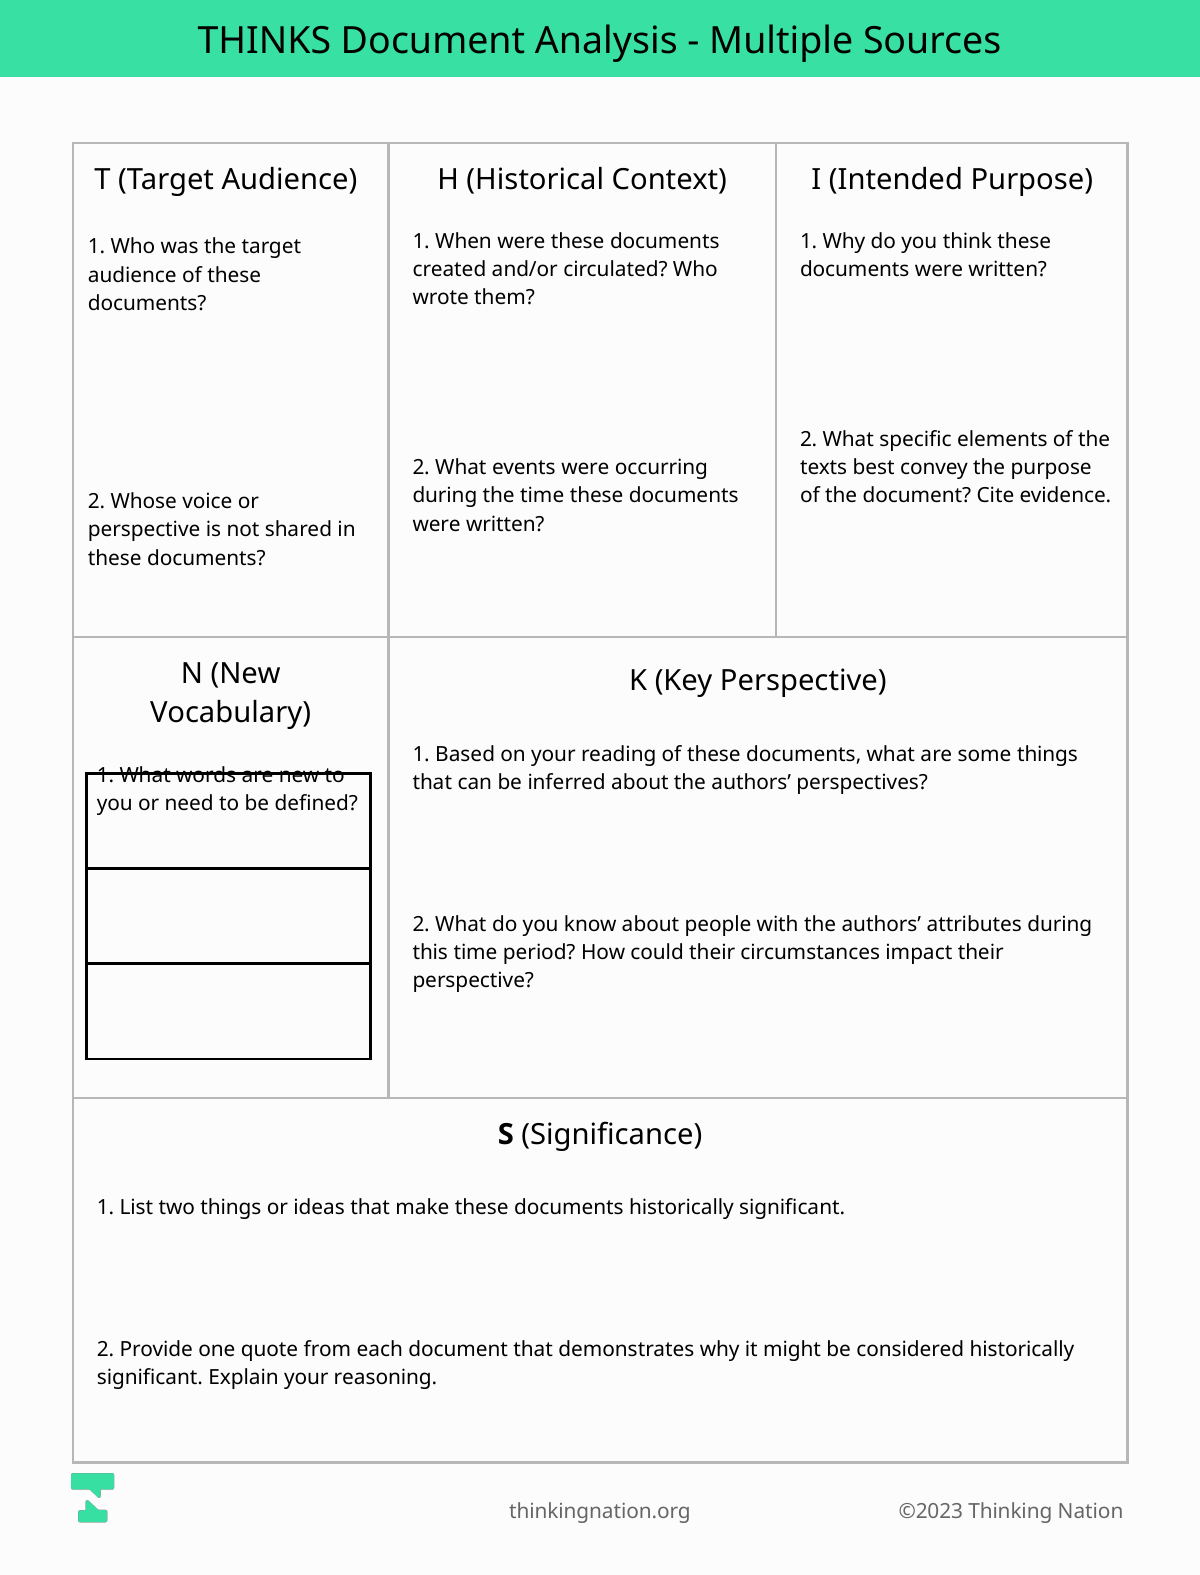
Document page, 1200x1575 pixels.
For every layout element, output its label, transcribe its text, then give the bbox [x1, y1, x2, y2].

picture [58, 1463, 127, 1532]
table_cell S (Significance) 1. List two things or ideas that make these documents historically significant. 2. Provide one quote from each document that demonstrates why it might be considered historically significant. Explain your reasoning. [74, 1099, 1126, 1461]
table_header T (Target Audience) 1. Who was the target audience of these documents? 2. Whose voice or perspective is not shared in these documents? [74, 144, 387, 636]
table_cell N (New Vocabulary) 1. What words are new to you or need to be defined? [74, 638, 387, 1097]
text_box THINKS Document Analysis - Multiple Sources [0, 0, 1200, 77]
text_box thinkingnation.org [457, 1483, 742, 1532]
table_cell [88, 870, 369, 962]
table_cell K (Key Perspective) 1. Based on your reading of these documents, what are some things that can be inferred about the authors’ perspectives? 2. What do you know about people with the authors’ attributes during this time period? How could their circumstances impact their perspective? [390, 638, 1126, 1097]
table_header H (Historical Context) 1. When were these documents created and/or circulated? Who wrote them? 2. What events were occurring during the time these documents were written? [390, 144, 775, 636]
table_cell [88, 965, 369, 1058]
table_header [88, 775, 369, 867]
table_header I (Intended Purpose) 1. Why do you think these documents were written? 2. What specific elements of the texts best convey the purpose of the document? Cite evidence. [777, 144, 1126, 636]
text_box ©2023 Thinking Nation [854, 1483, 1139, 1532]
